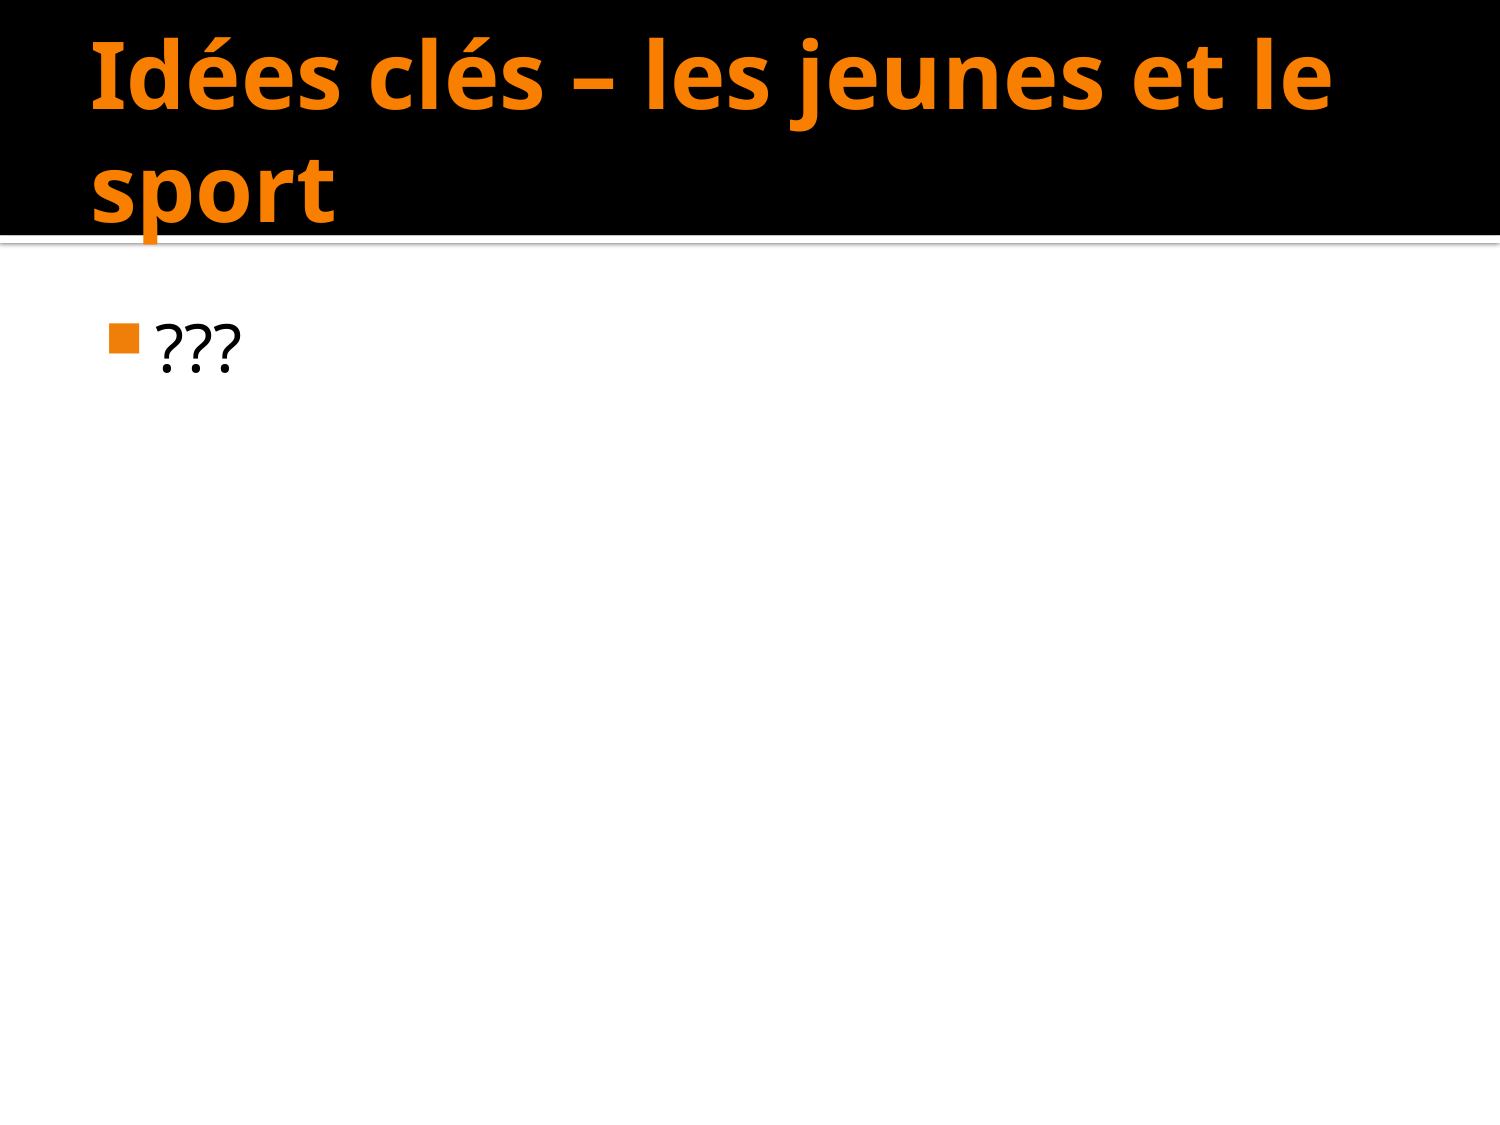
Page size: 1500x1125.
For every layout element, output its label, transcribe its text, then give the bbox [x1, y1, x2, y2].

title Idées clés – les jeunes et le sport [75, 25, 1425, 231]
list ??? [74, 290, 1426, 1051]
